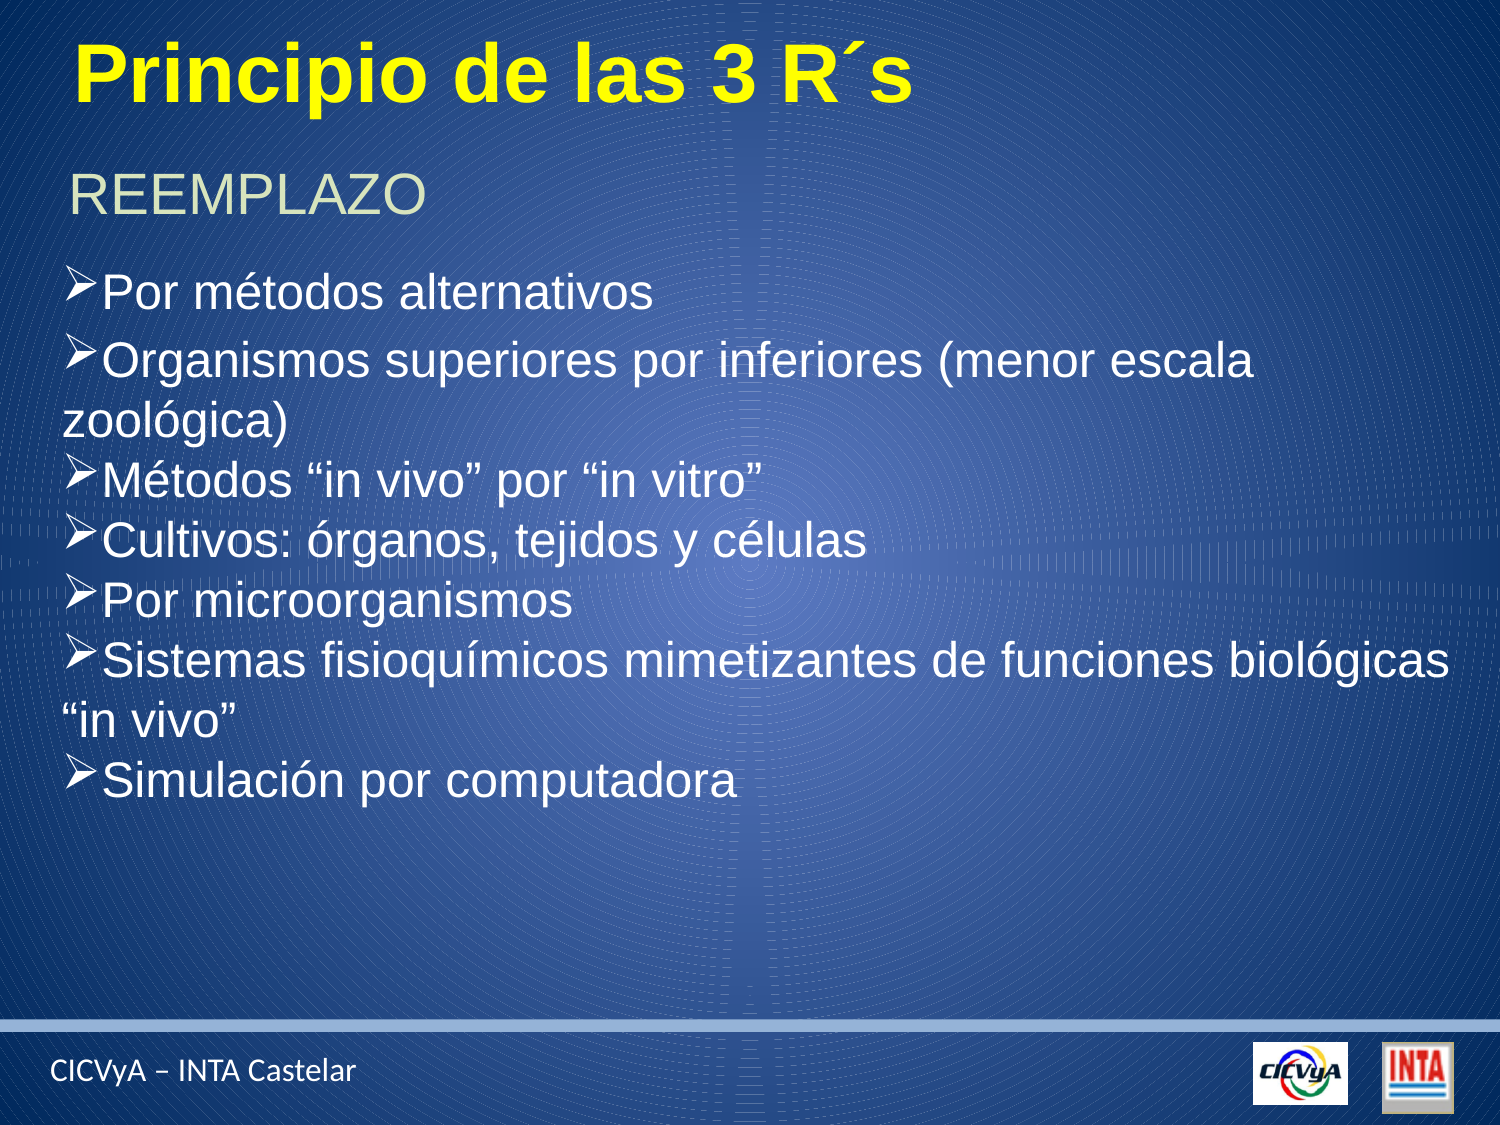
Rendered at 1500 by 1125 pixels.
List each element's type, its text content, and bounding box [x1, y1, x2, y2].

picture [1253, 1042, 1348, 1105]
picture [1381, 1041, 1454, 1114]
text_box REEMPLAZO [54, 148, 443, 234]
text_box [0, 1019, 1500, 1032]
text_box CICVyA – INTA Castelar [35, 1040, 1075, 1096]
text_box Principio de las 3 R´s [58, 11, 1465, 97]
text_box Por métodos alternativos [46, 252, 1407, 328]
text_box Organismos superiores por inferiores (menor escala zoológica) Métodos “in vivo” por “in vitro” Cultivos: órganos, tejidos y células Por microorganismos Sistemas fisioquímicos mimetizantes de funciones biológicas “in vivo” Simulación por computadora [46, 320, 1500, 816]
